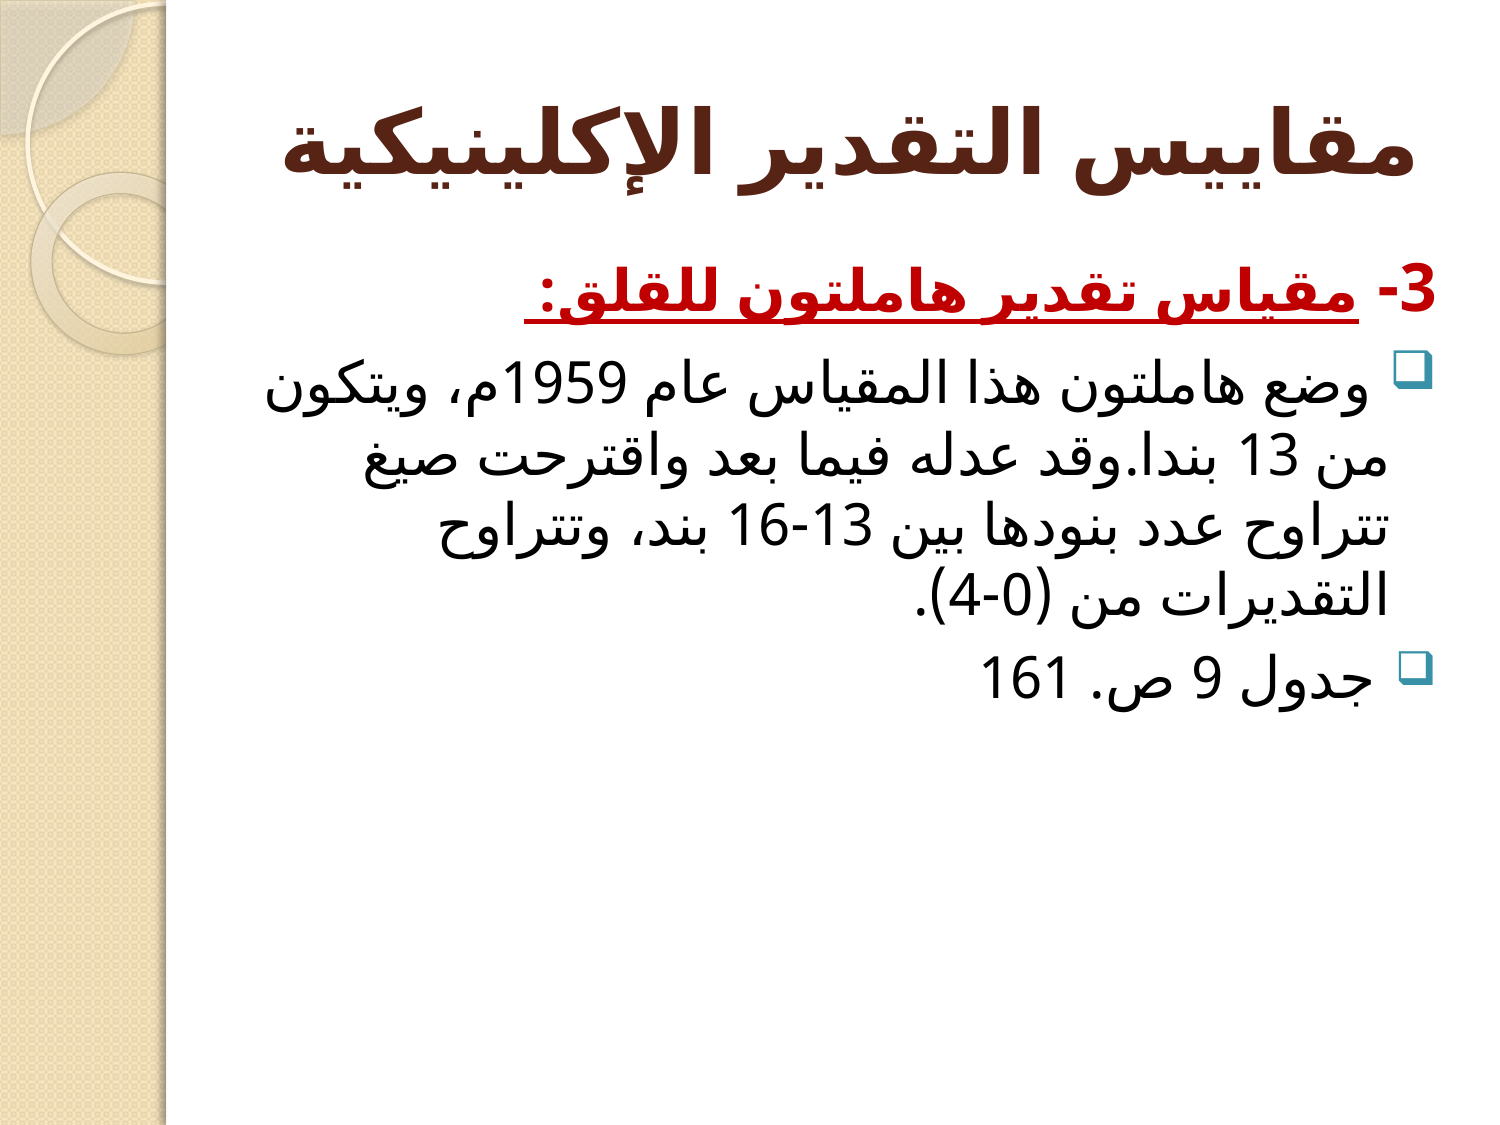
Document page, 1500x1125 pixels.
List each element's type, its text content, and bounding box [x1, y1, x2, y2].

list 3- مقياس تقدير هاملتون للقلق: وضع هاملتون هذا المقياس عام 1959م، ويتكون من 13 بندا.وقد عدله فيما بعد واقترحت صيغ تتراوح عدد بنودها بين 13-16 بند، وتتراوح التقديرات من (0-4). جدول 9 ص. 161 [235, 237, 1466, 1025]
title مقاييس التقدير الإكلينيكية [235, 45, 1466, 233]
